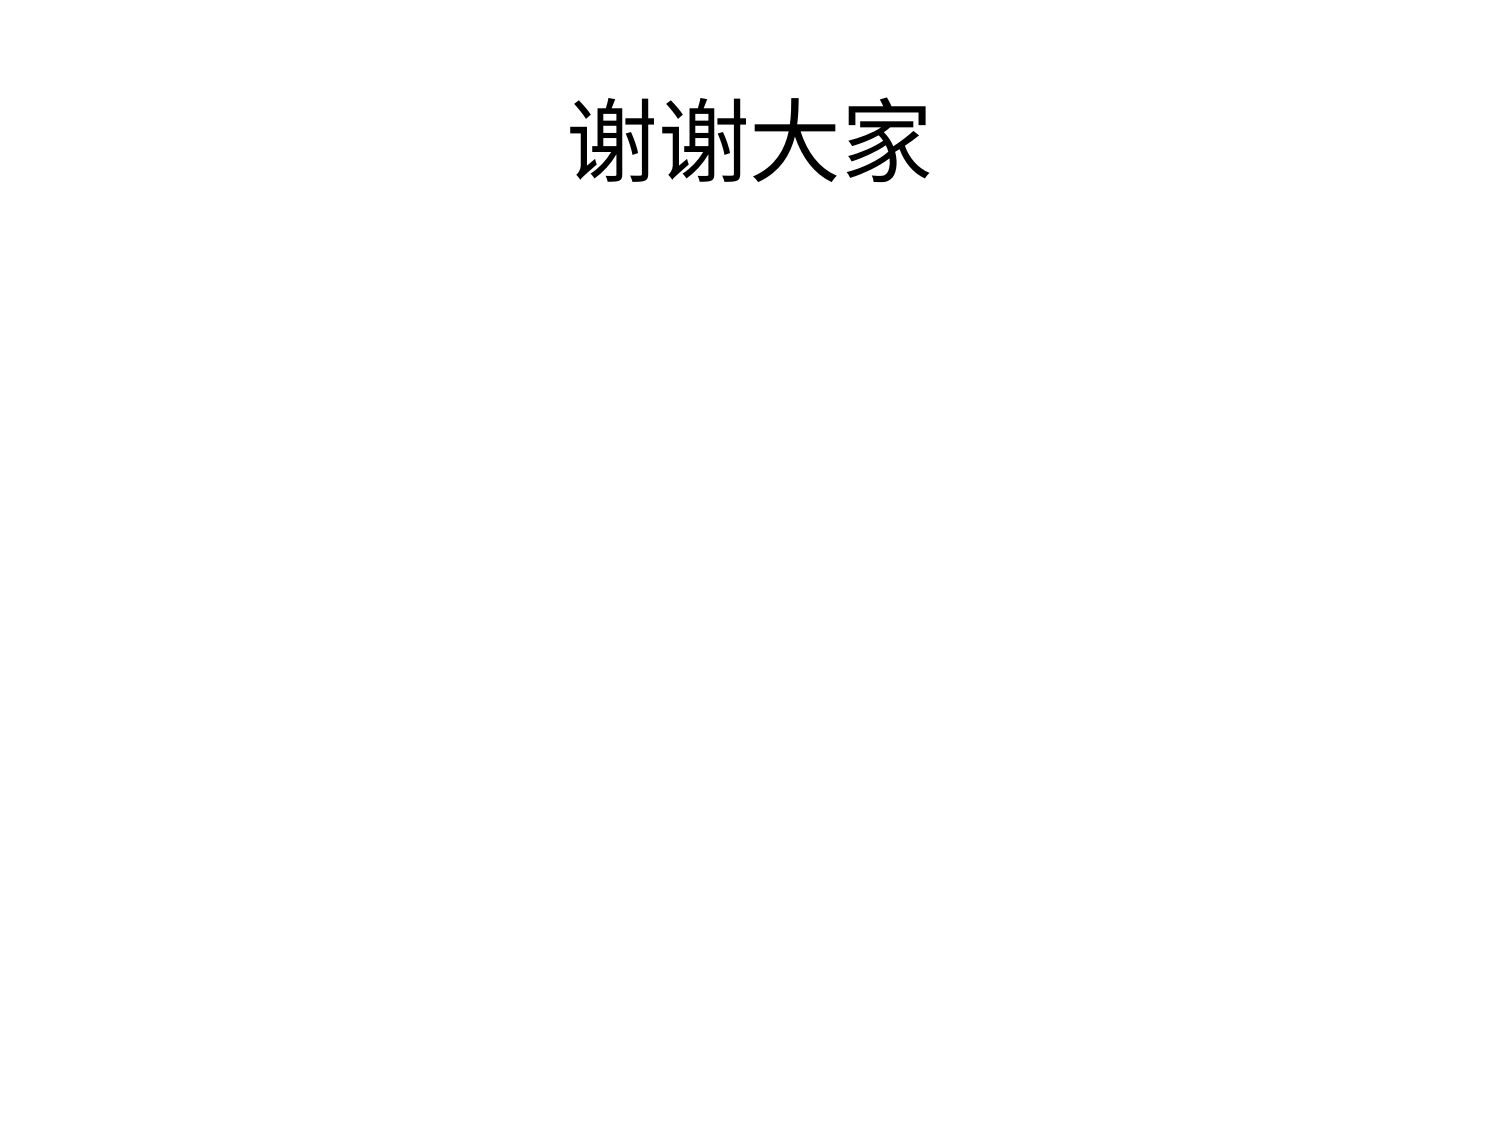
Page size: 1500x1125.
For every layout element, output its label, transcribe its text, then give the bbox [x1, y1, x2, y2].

title 谢谢大家 [74, 44, 1426, 233]
